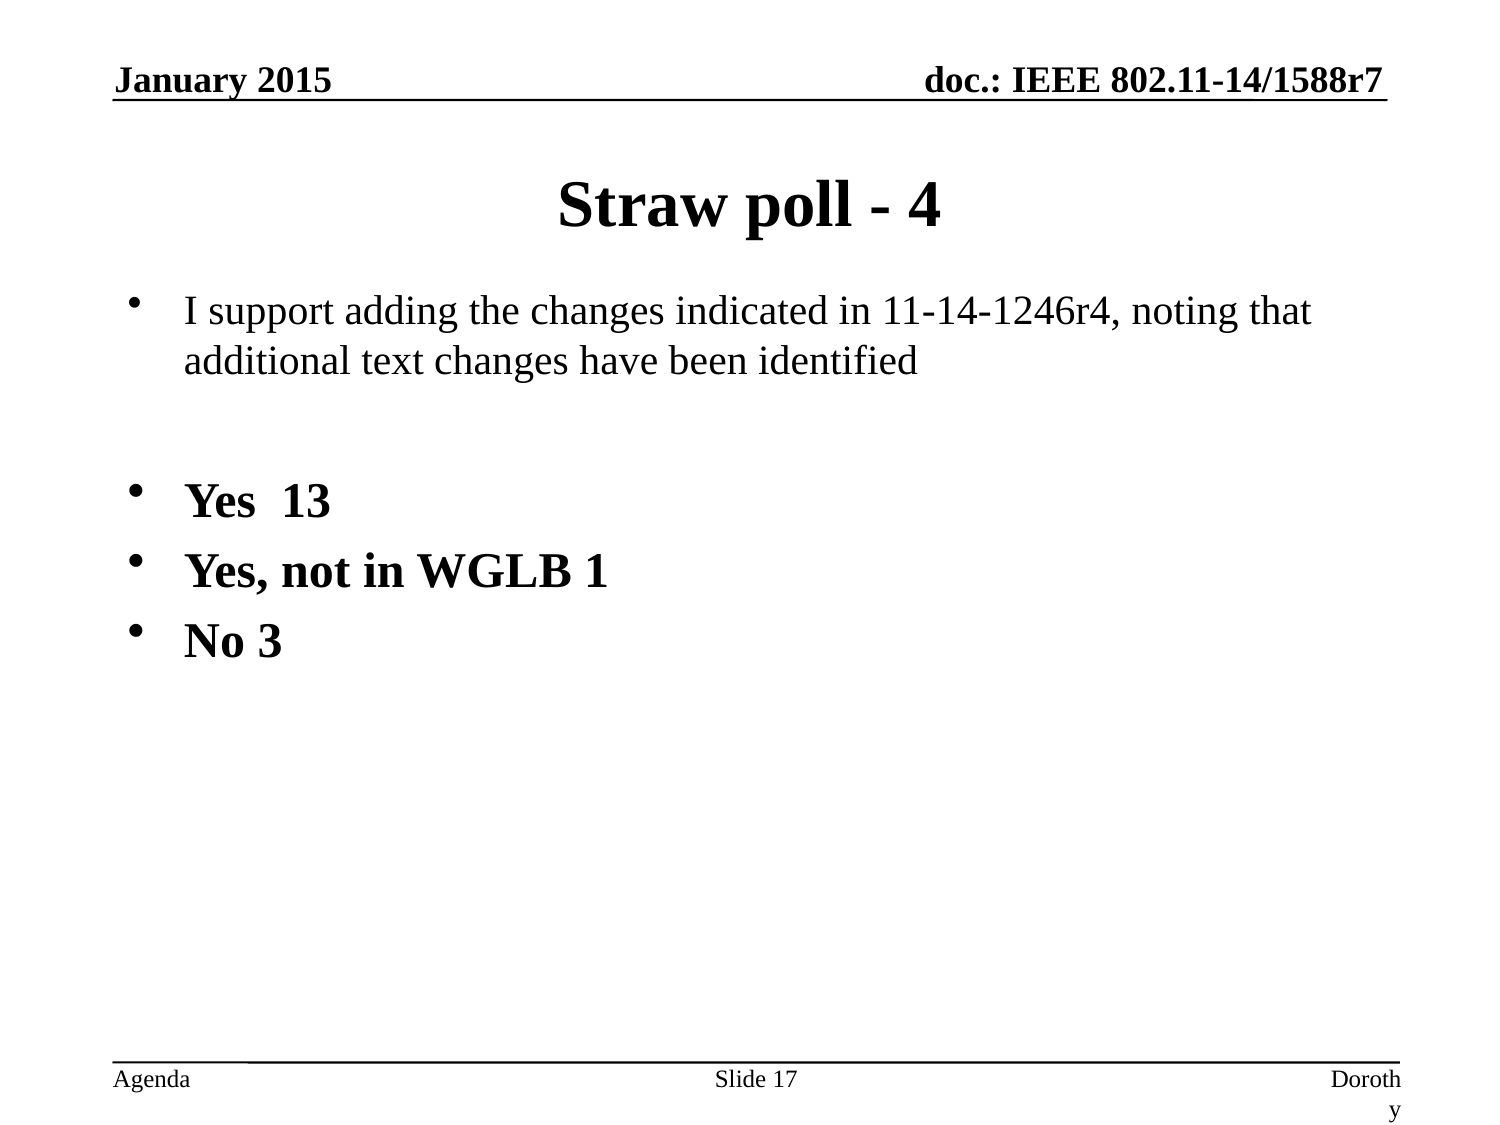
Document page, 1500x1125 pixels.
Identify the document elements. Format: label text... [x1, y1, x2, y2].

list I support adding the changes indicated in 11-14-1246r4, noting that additional text changes have been identified Yes 13 Yes, not in WGLB 1 No 3 [112, 275, 1388, 850]
footer Dorothy Stanley, Aruba Networks [1325, 1062, 1402, 1093]
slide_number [114, 54, 425, 100]
title Straw poll - 4 [112, 112, 1388, 275]
slide_number Slide 17 [712, 1062, 800, 1093]
